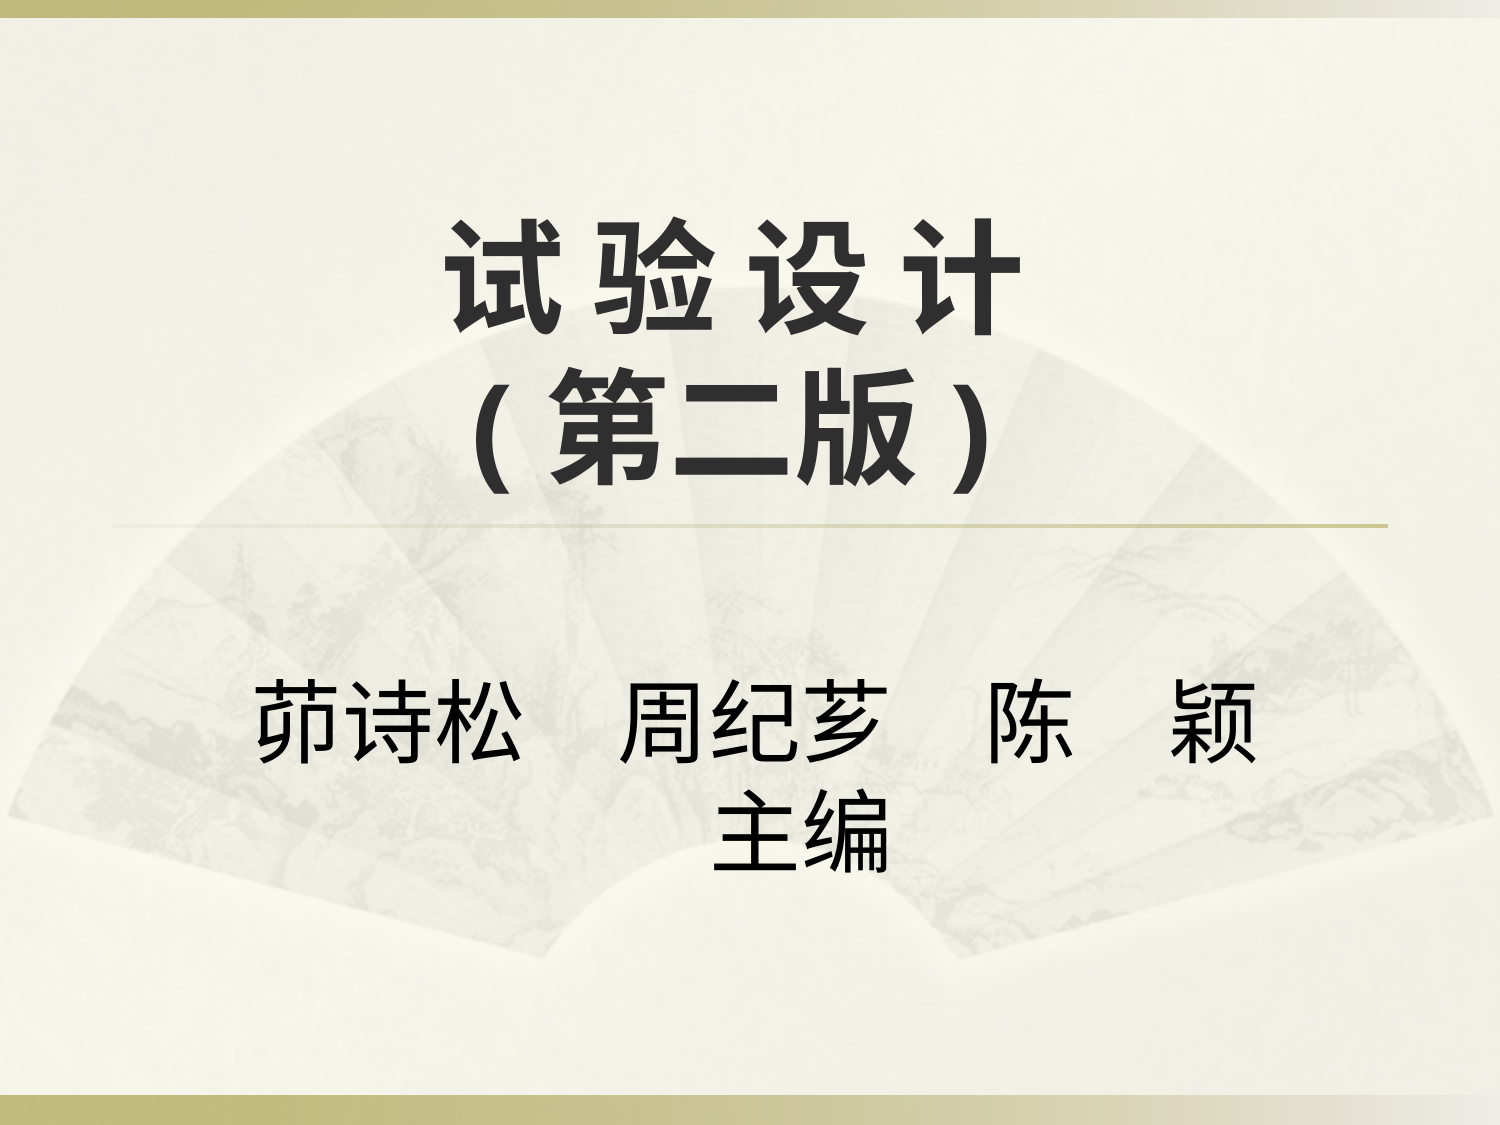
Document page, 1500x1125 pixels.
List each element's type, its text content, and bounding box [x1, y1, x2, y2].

title 试 验 设 计 (第二版) [88, 137, 1376, 618]
subtitle 茆诗松 周纪芗 陈 颖 主编 [230, 656, 1281, 945]
